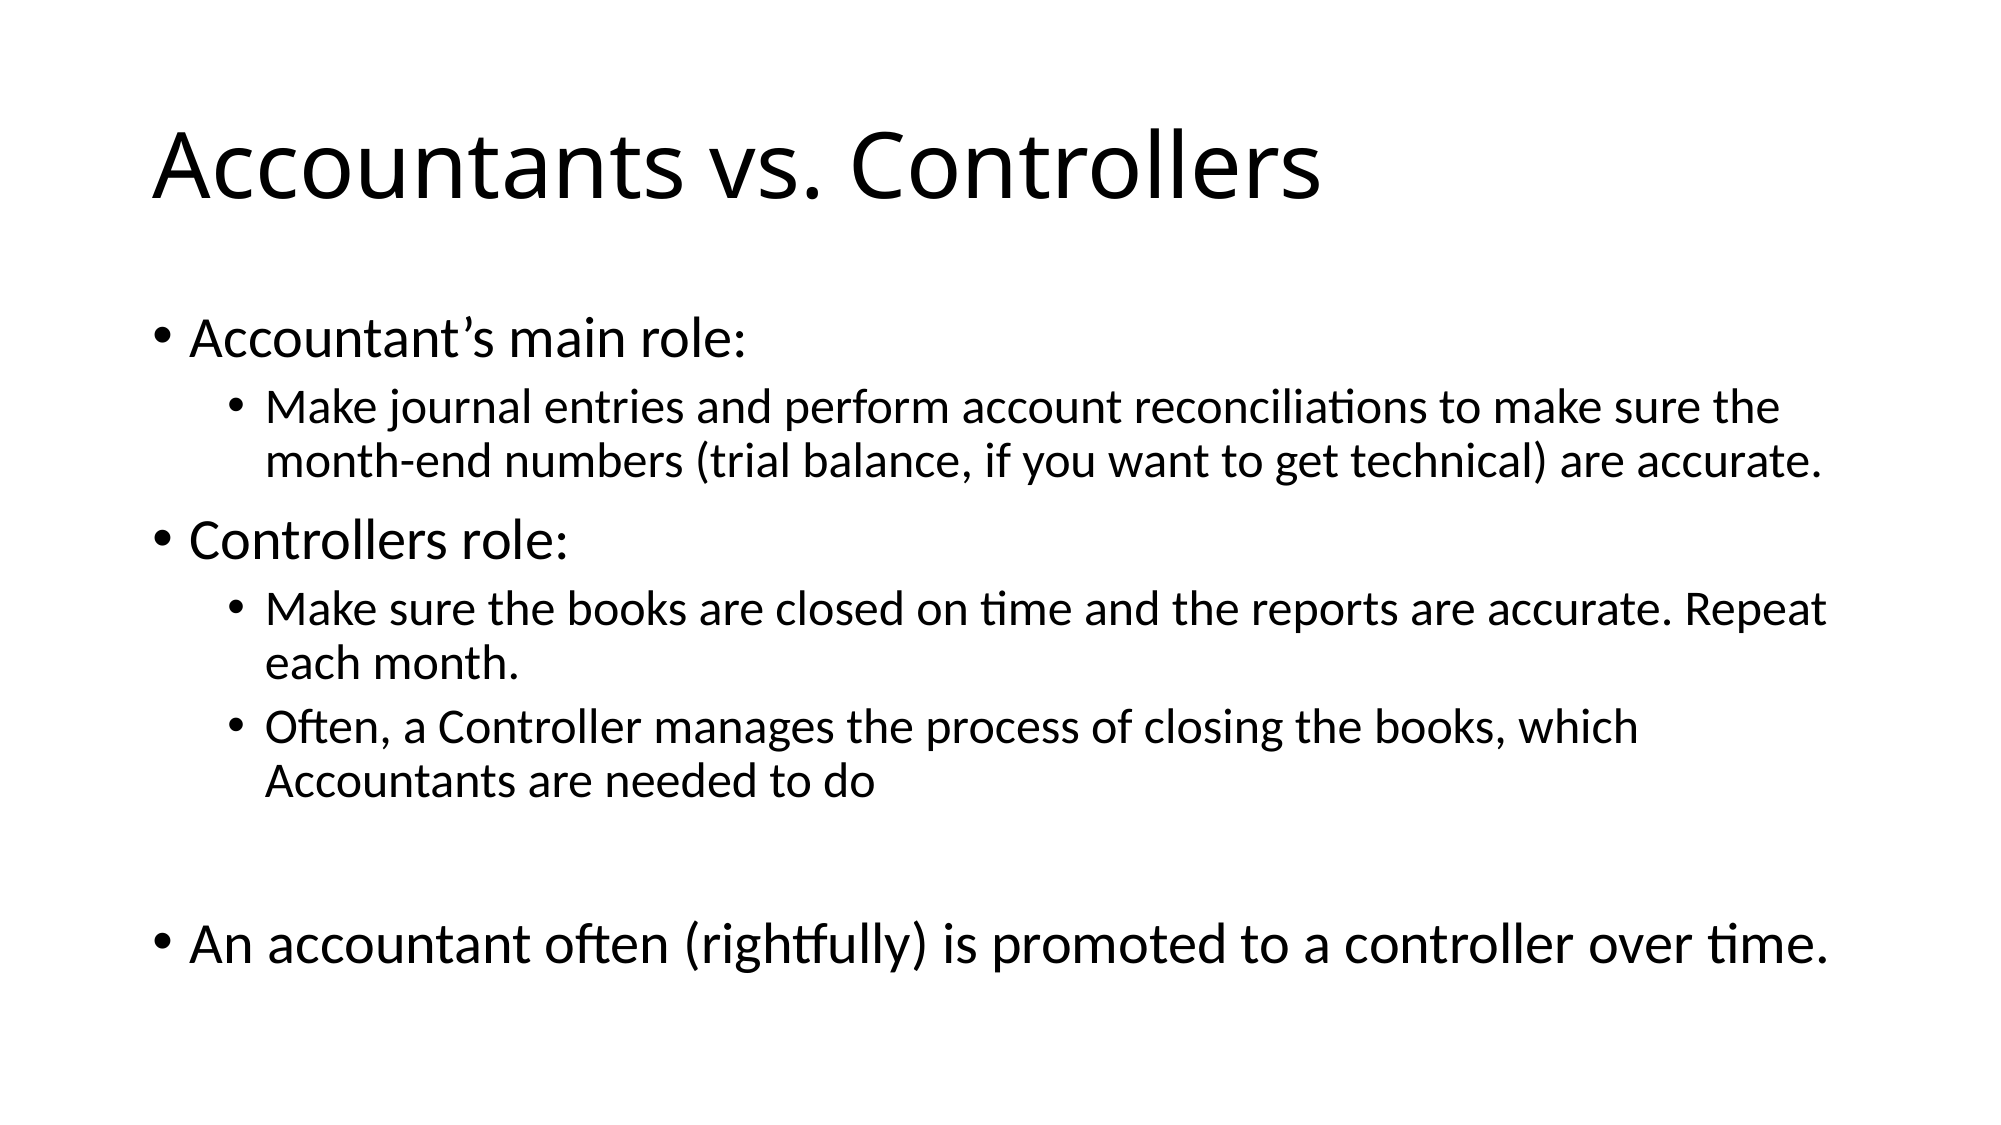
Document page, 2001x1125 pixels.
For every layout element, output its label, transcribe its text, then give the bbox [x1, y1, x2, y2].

title Accountants vs. Controllers [137, 59, 1863, 278]
list Accountant’s main role: Make journal entries and perform account reconciliations to make sure the month-end numbers (trial balance, if you want to get technical) are accurate. Controllers role: Make sure the books are closed on time and the reports are accurate. Repeat each month. Often, a Controller manages the process of closing the books, which Accountants are needed to do An accountant often (rightfully) is promoted to a controller over time. [137, 299, 1863, 1014]
